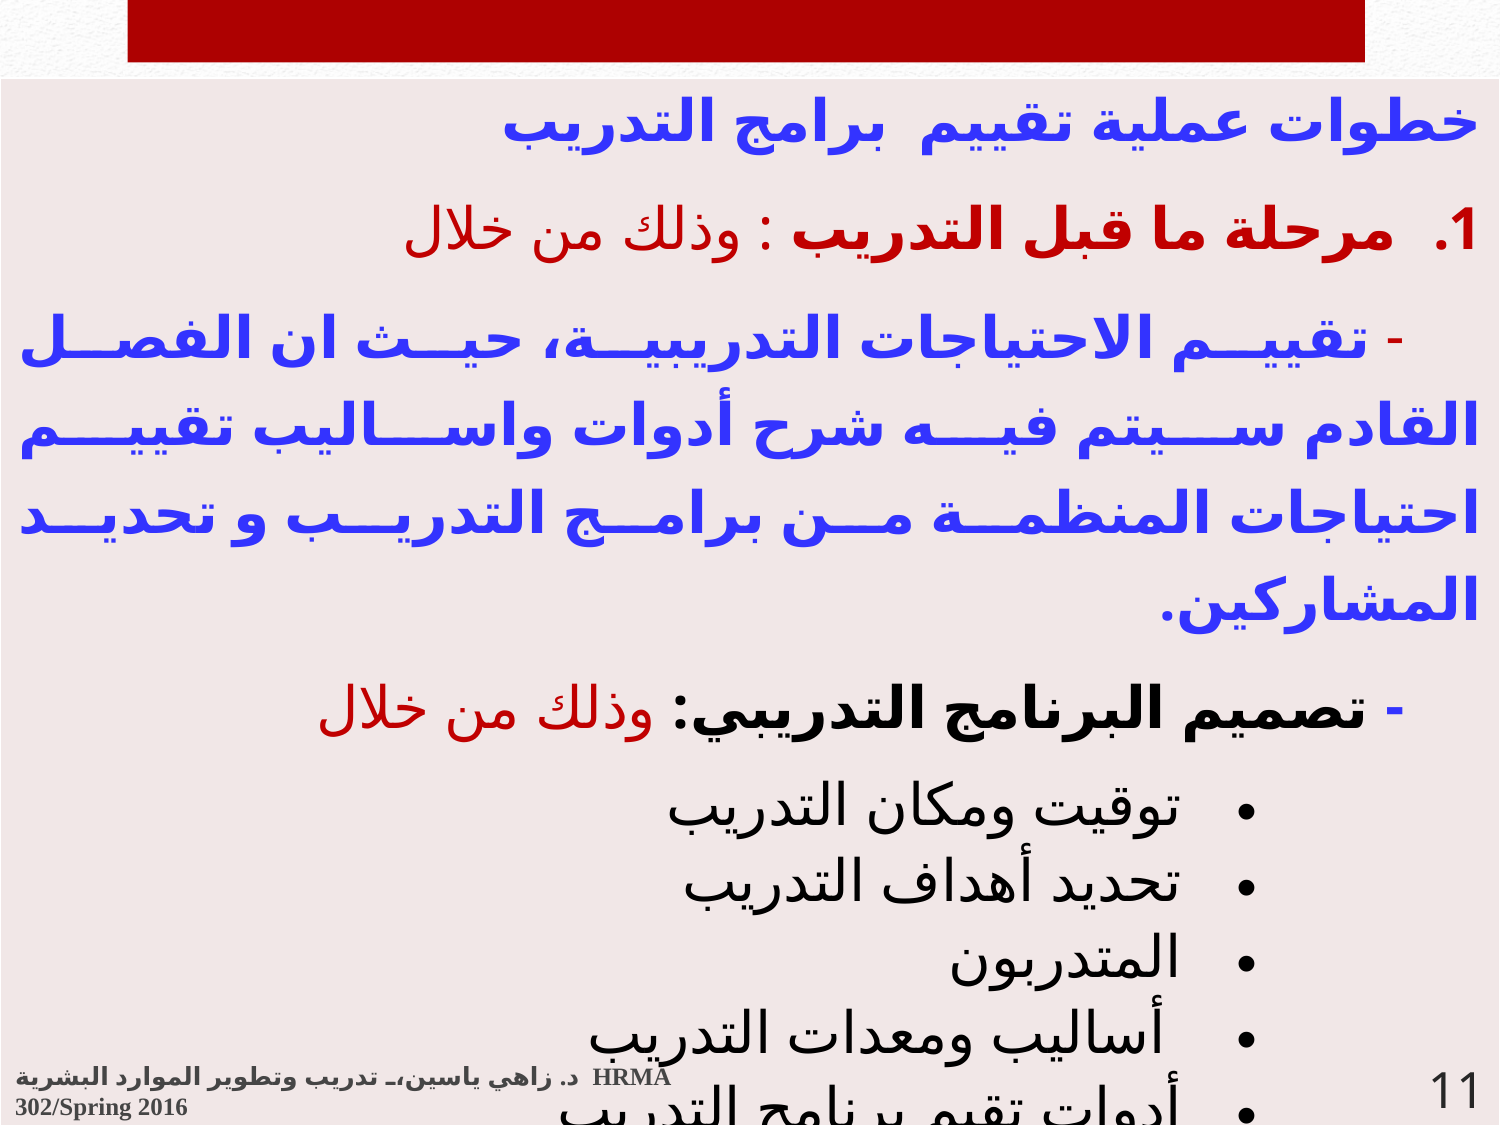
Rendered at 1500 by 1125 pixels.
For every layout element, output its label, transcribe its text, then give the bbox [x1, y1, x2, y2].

slide_number 11 [1374, 1062, 1500, 1123]
table_header خطوات عملية تقييم برامج التدريب مرحلة ما قبل التدريب : وذلك من خلال - تقييم الاحتياجات التدريبية، حيث ان الفصل القادم سيتم فيه شرح أدوات واساليب تقييم احتياجات المنظمة من برامج التدريب و تحديد المشاركين. - تصميم البرنامج التدريبي: وذلك من خلال توقيت ومكان التدريب تحديد أهداف التدريب المتدربون أساليب ومعدات التدريب أدوات تقيم برنامج التدريب اختيار المدرب [1, 79, 1499, 1125]
footer د. زاهي ياسين، تدريب وتطوير الموارد البشرية HRMA 302/Spring 2016 [0, 1060, 800, 1120]
